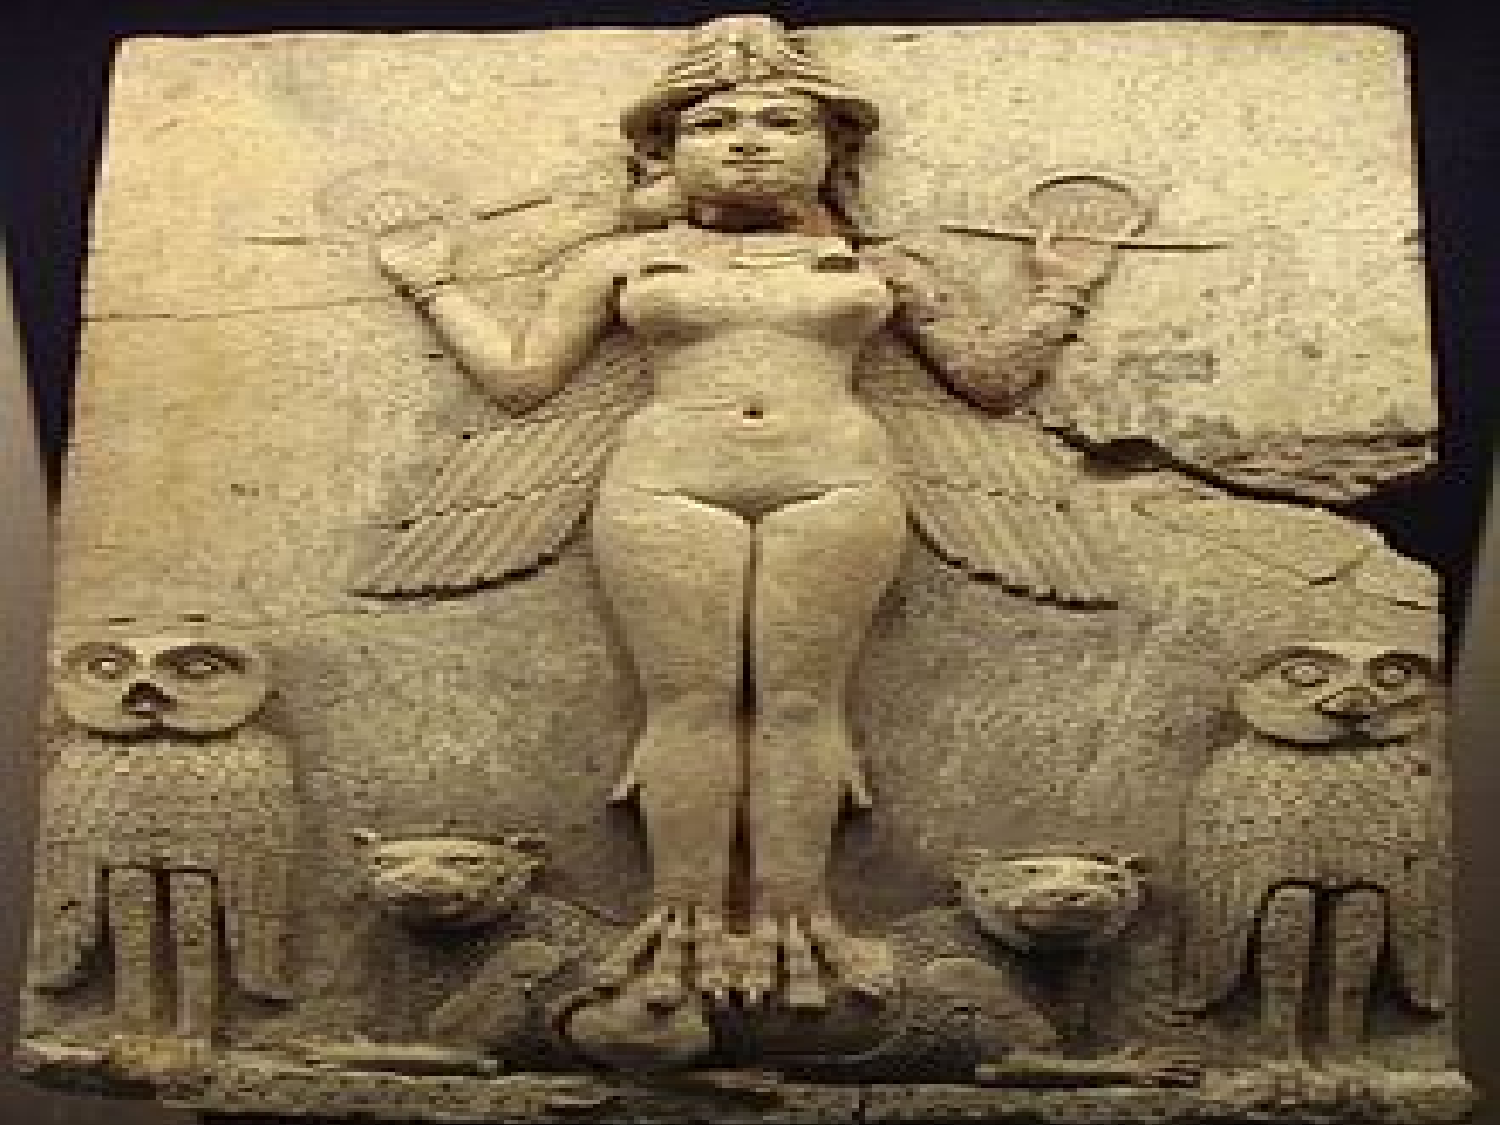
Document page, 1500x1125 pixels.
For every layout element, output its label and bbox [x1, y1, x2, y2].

list [0, 0, 1500, 1125]
